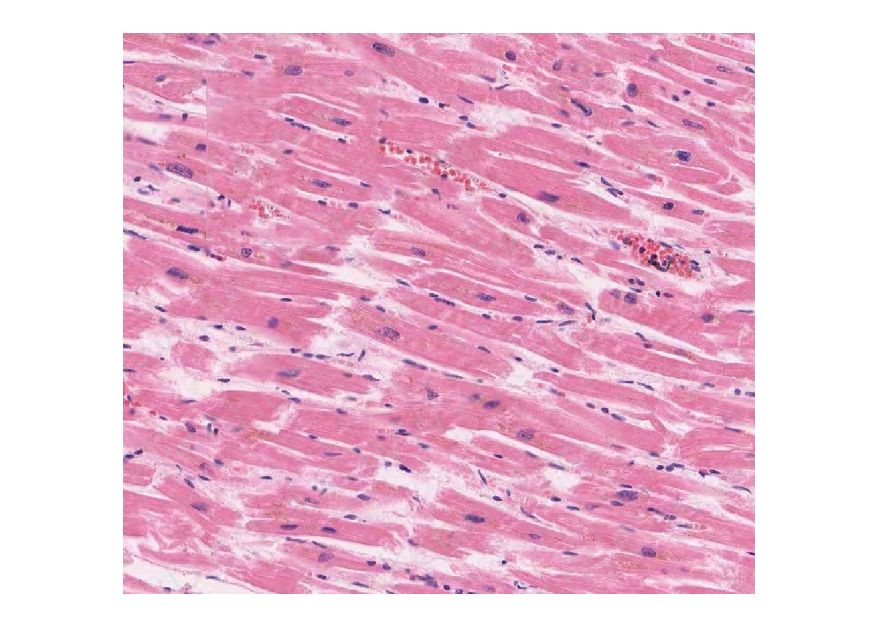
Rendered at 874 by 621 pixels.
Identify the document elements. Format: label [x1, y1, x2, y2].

picture [123, 32, 755, 595]
